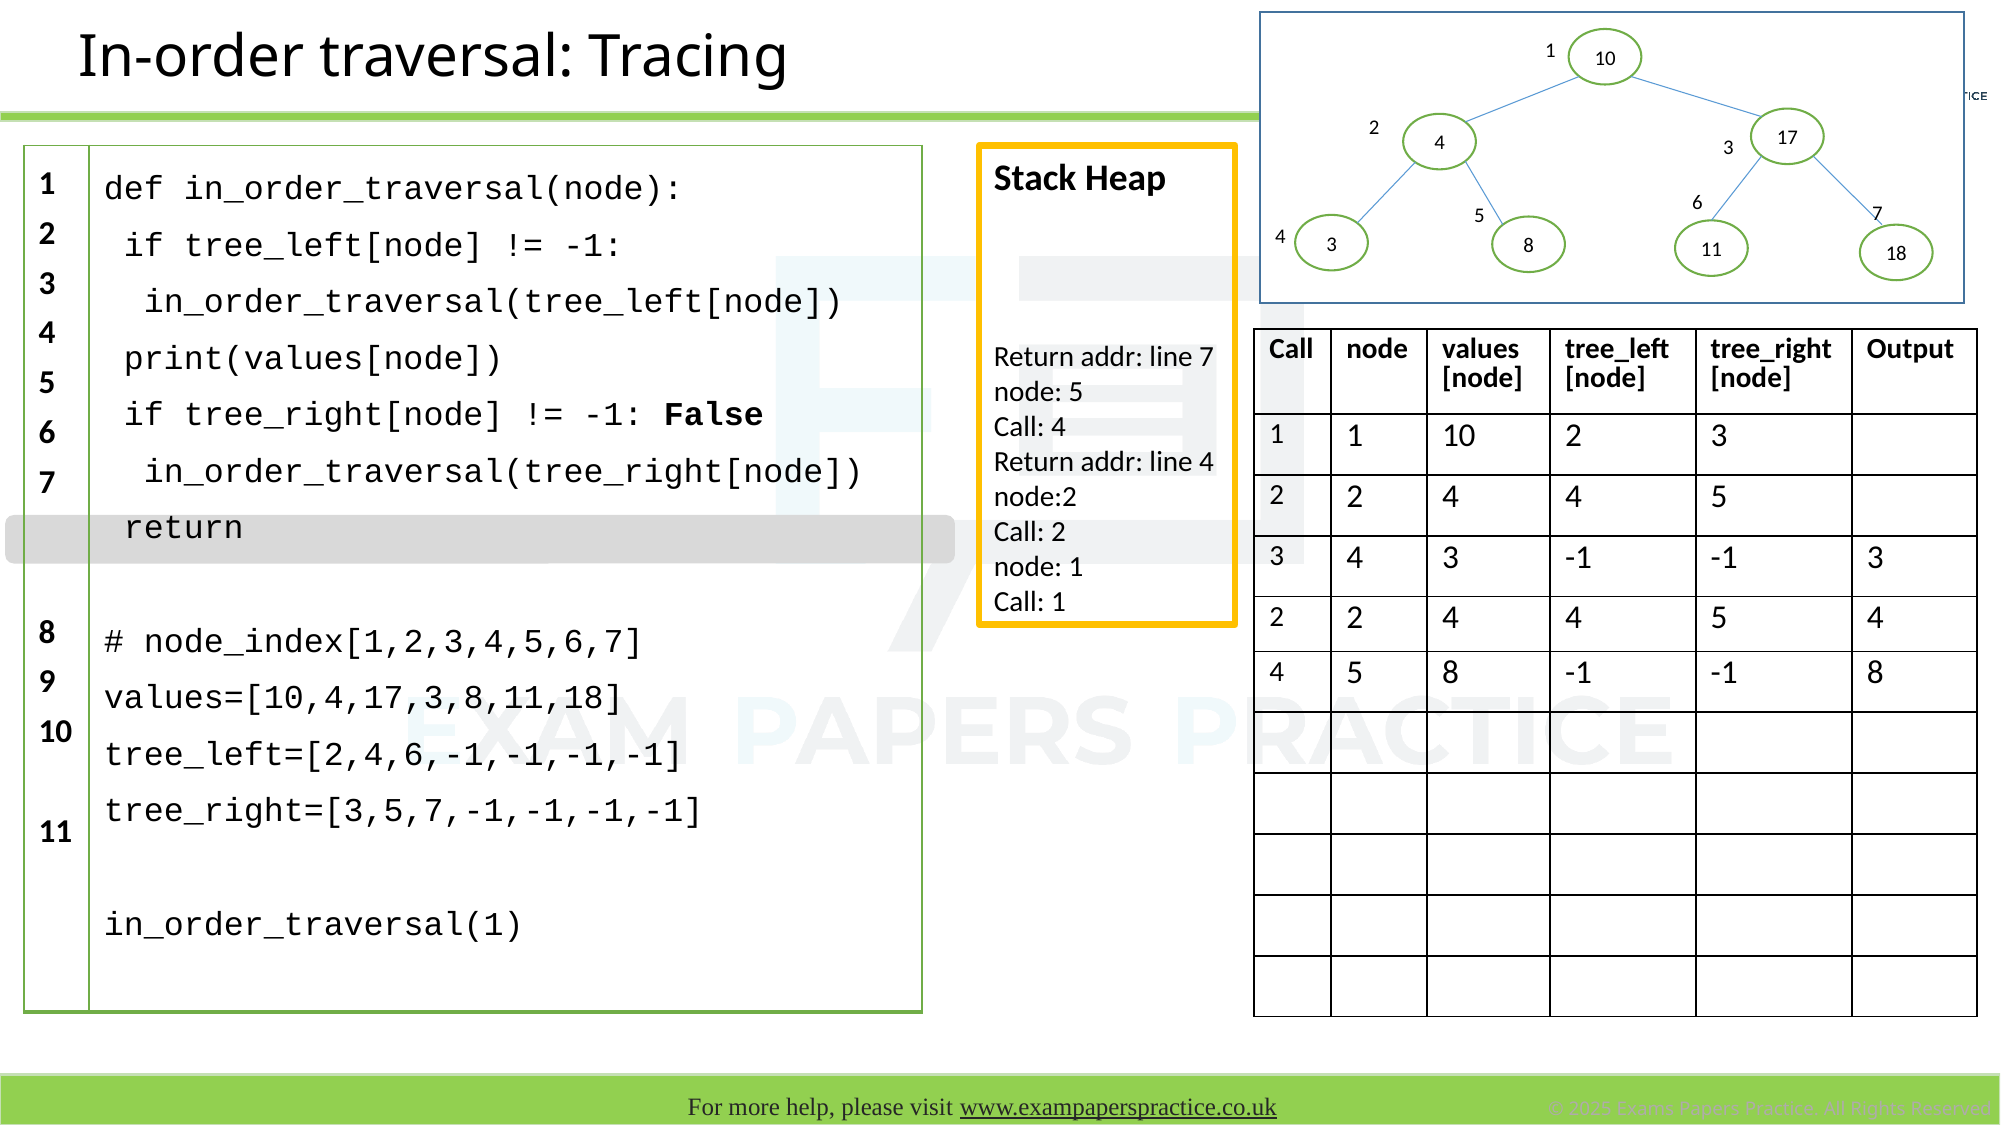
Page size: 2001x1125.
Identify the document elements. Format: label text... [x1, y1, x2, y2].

table_cell 3 [1697, 415, 1851, 474]
table_cell 4 [1853, 597, 1976, 651]
table_cell [1551, 774, 1695, 833]
table_cell [1853, 415, 1976, 474]
table_cell 3 [1853, 537, 1976, 596]
table_header def in_order_traversal(node): if tree_left[node] != -1: in_order_traversal(tree_left[node]) print(values[node]) if tree_right[node] != -1: False in_order_traversal(tree_right[node]) return # node_index[1,2,3,4,5,6,7] values=[10,4,17,3,8,11,18] tree_left=[2,4,6,-1,-1,-1,-1] tree_right=[3,5,7,-1,-1,-1,-1] in_order_traversal(1) [90, 146, 921, 1010]
table_cell [1551, 957, 1695, 1016]
table_cell 3 [1255, 537, 1330, 596]
table_cell 8 [1853, 652, 1976, 711]
table_cell 1 [1332, 415, 1426, 474]
table_header tree_right [node] [1697, 330, 1851, 413]
table_cell 2 [1332, 476, 1426, 535]
table_cell [1697, 896, 1851, 955]
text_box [1260, 12, 1965, 303]
text_box Stack Heap Return addr: line 7 node: 5 Call: 4 Return addr: line 4 node:2 Call: 2 node: 1 Call: 1 [979, 145, 1236, 625]
table_cell 1 [1255, 415, 1330, 474]
table_cell 10 [1428, 415, 1549, 474]
table_header values [node] [1428, 330, 1549, 413]
table_cell 4 [1551, 597, 1695, 651]
table_cell [1853, 713, 1976, 772]
table_cell 4 [1428, 597, 1549, 651]
table_cell [1332, 774, 1426, 833]
table_cell [1332, 835, 1426, 894]
table_header 1 2 3 4 5 6 7 8 9 10 11 [25, 146, 88, 1010]
table_cell [1853, 774, 1976, 833]
table_cell [1255, 774, 1330, 833]
table_cell [1697, 957, 1851, 1016]
table_cell [1697, 774, 1851, 833]
table_cell 2 [1255, 476, 1330, 535]
table_cell 5 [1332, 652, 1426, 711]
table_header Output [1853, 330, 1976, 413]
table_cell -1 [1697, 652, 1851, 711]
table_cell 5 [1697, 476, 1851, 535]
table_cell [1332, 713, 1426, 772]
table_cell 2 [1332, 597, 1426, 651]
table_cell [1697, 835, 1851, 894]
table_cell [1255, 896, 1330, 955]
table_cell [1853, 835, 1976, 894]
table_cell [1428, 835, 1549, 894]
table_cell 4 [1428, 476, 1549, 535]
table_cell [1332, 957, 1426, 1016]
title In-order traversal: Tracing [63, 9, 1405, 106]
table_cell 2 [1255, 597, 1330, 651]
table_cell [1428, 896, 1549, 955]
table_cell 4 [1332, 537, 1426, 596]
table_cell [1551, 835, 1695, 894]
table_cell [1428, 774, 1549, 833]
table_header tree_left [node] [1551, 330, 1695, 413]
table_cell [1255, 957, 1330, 1016]
table_cell [1697, 713, 1851, 772]
table_cell -1 [1551, 652, 1695, 711]
table_cell [1255, 713, 1330, 772]
table_cell -1 [1551, 537, 1695, 596]
table_cell [1332, 896, 1426, 955]
table_cell [1853, 476, 1976, 535]
table_cell 8 [1428, 652, 1549, 711]
table_cell 2 [1551, 415, 1695, 474]
text_box [5, 514, 23, 564]
table_cell 5 [1697, 597, 1851, 651]
table_cell [1428, 713, 1549, 772]
table_header node [1332, 330, 1426, 413]
table_cell [1255, 835, 1330, 894]
table_cell 4 [1255, 652, 1330, 711]
table_cell [1853, 896, 1976, 955]
table_cell [1853, 957, 1976, 1016]
table_cell [1428, 957, 1549, 1016]
table_cell [1551, 713, 1695, 772]
table_cell [1551, 896, 1695, 955]
table_cell 3 [1428, 537, 1549, 596]
table_cell -1 [1697, 537, 1851, 596]
table_cell 4 [1551, 476, 1695, 535]
text_box [923, 514, 955, 564]
table_header Call [1255, 330, 1330, 413]
